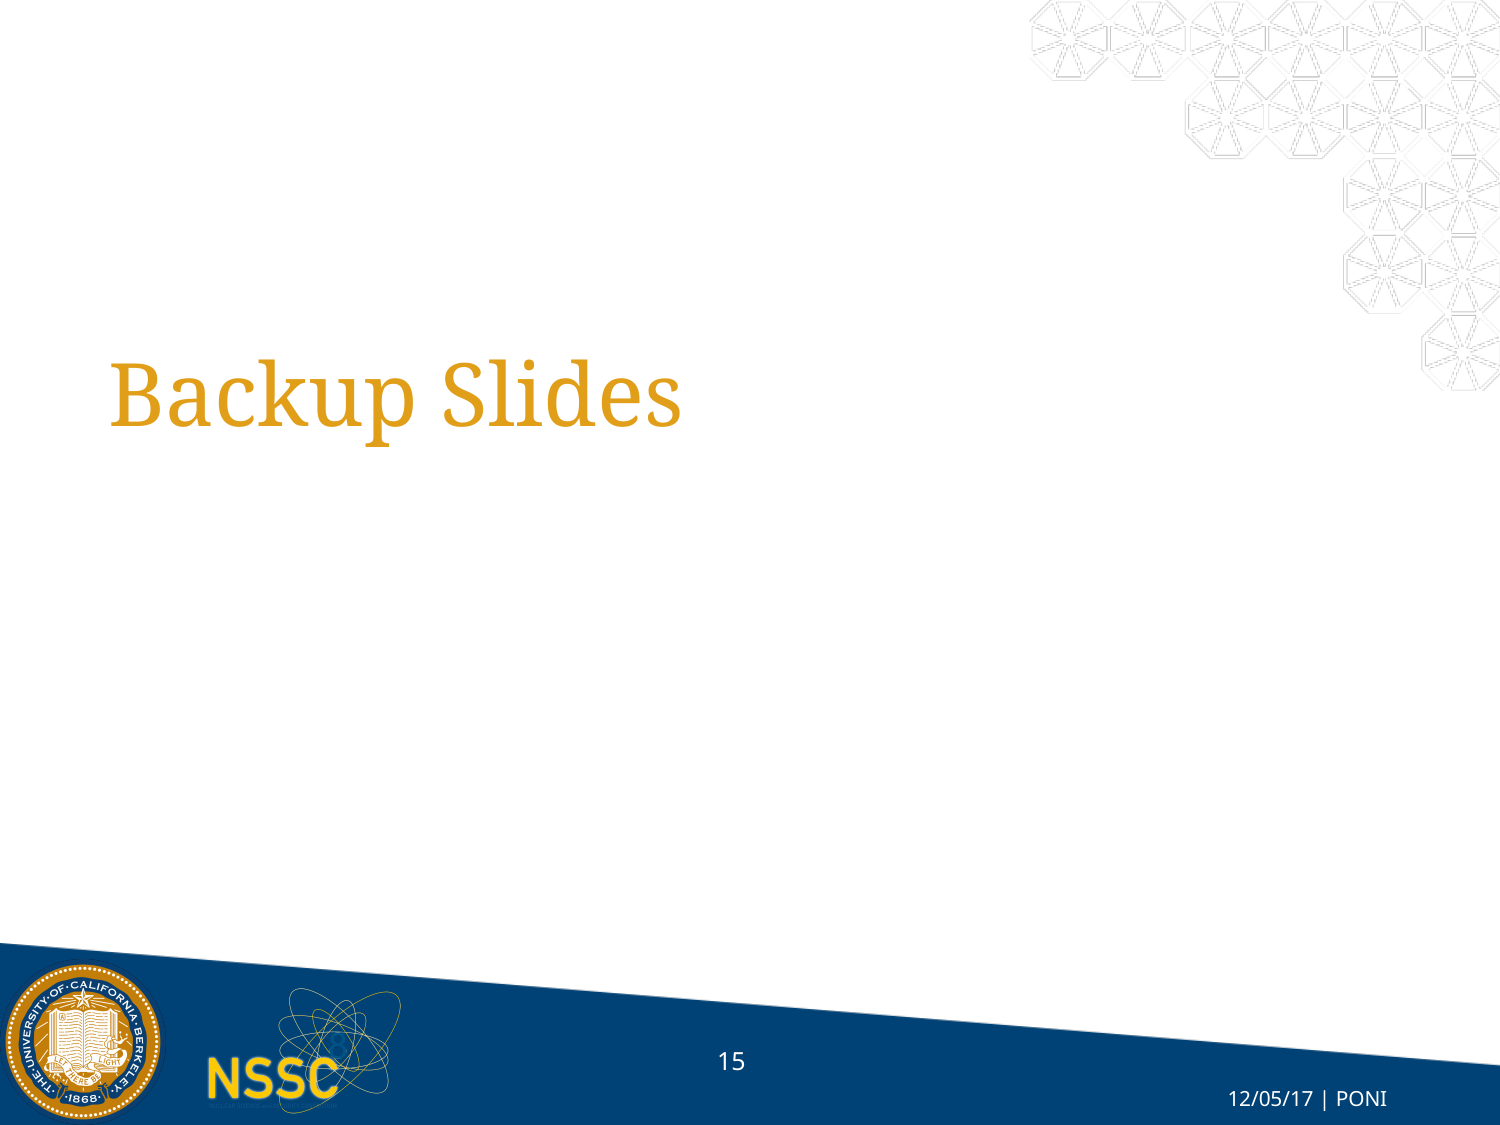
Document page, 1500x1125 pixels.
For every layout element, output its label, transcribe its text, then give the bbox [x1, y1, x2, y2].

picture [198, 987, 407, 1123]
title Backup Slides [93, 330, 1369, 659]
picture [0, 959, 166, 1125]
